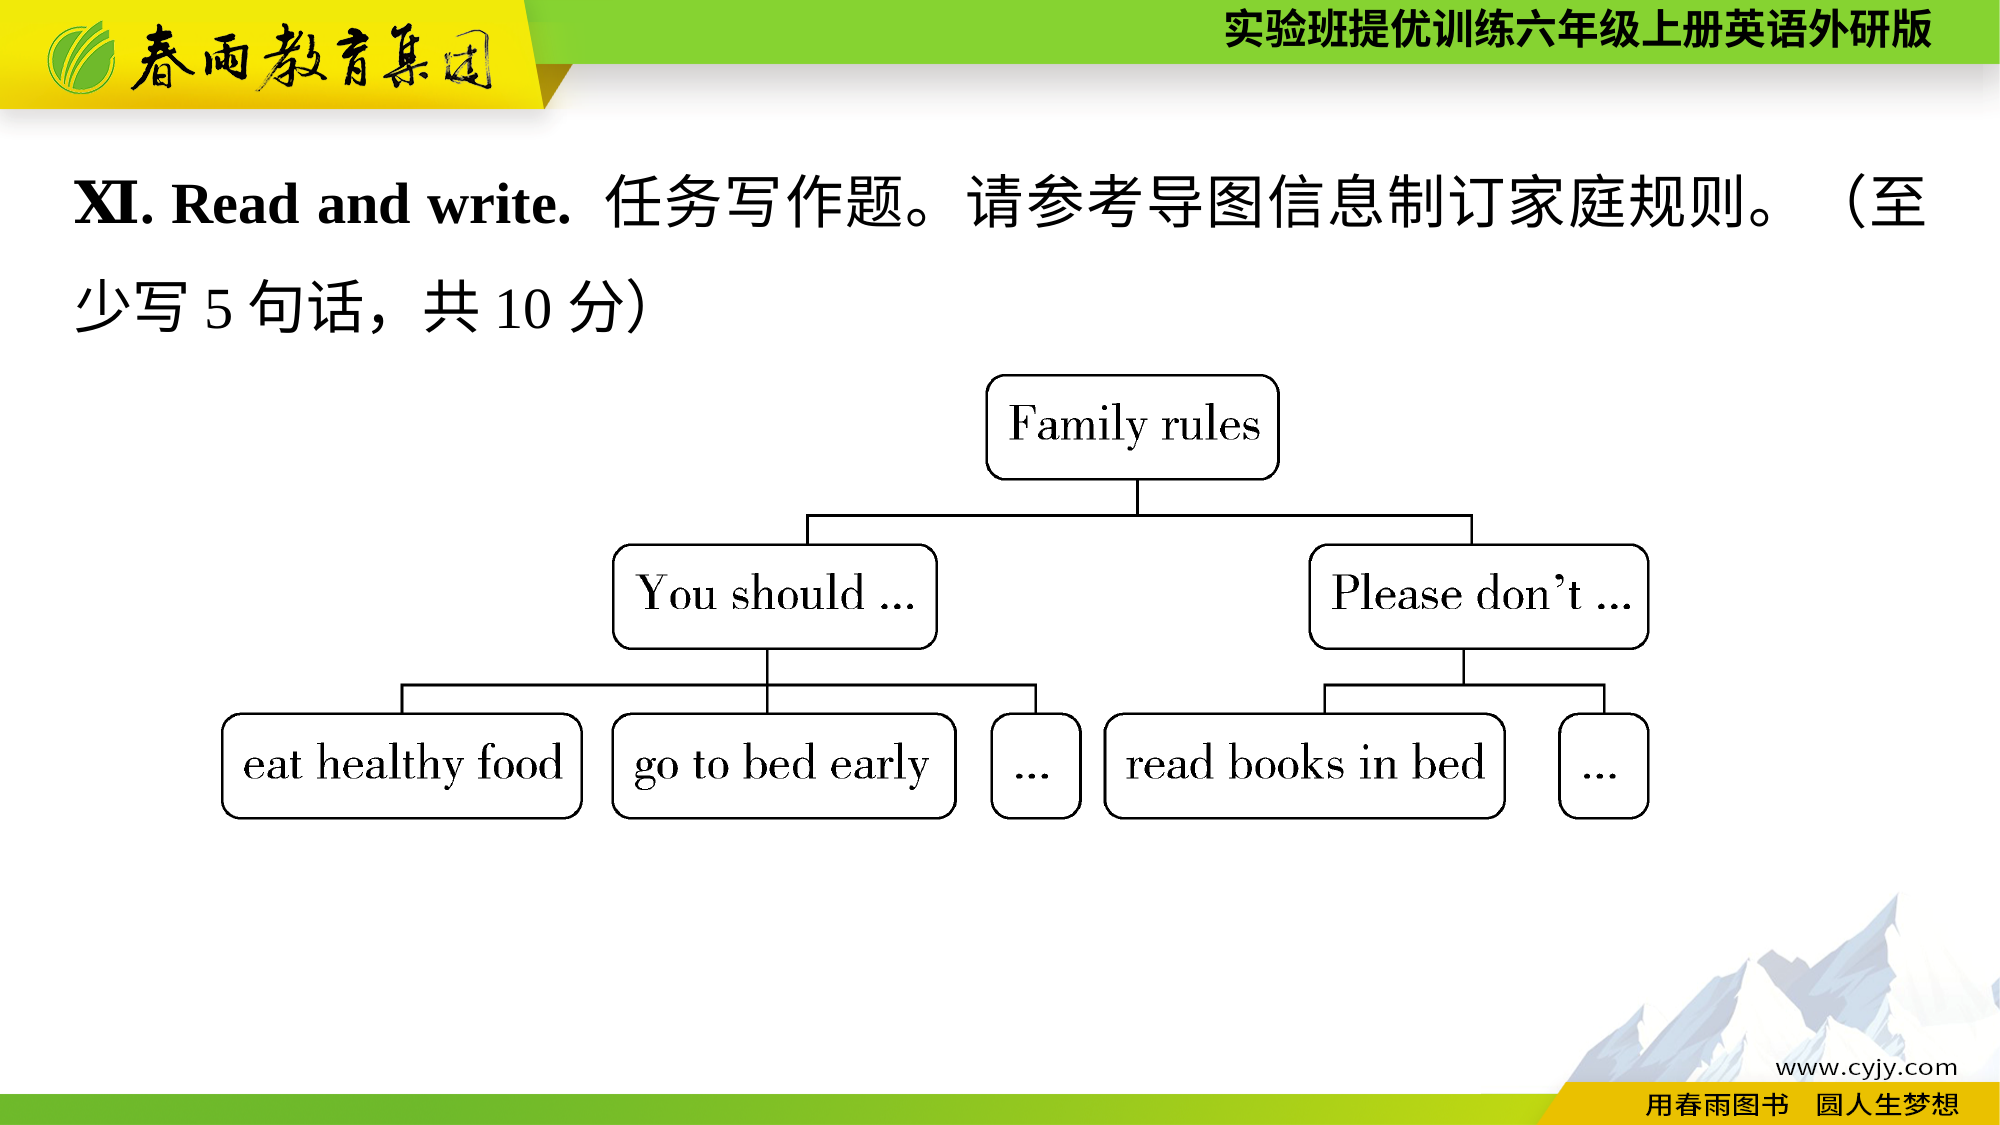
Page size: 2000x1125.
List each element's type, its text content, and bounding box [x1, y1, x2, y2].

list Ⅺ. Read and write. 任务写作题。请参考导图信息制订家庭规则。（至少写5句话，共10分） [59, 122, 1944, 337]
picture [0, 0, 2000, 1125]
